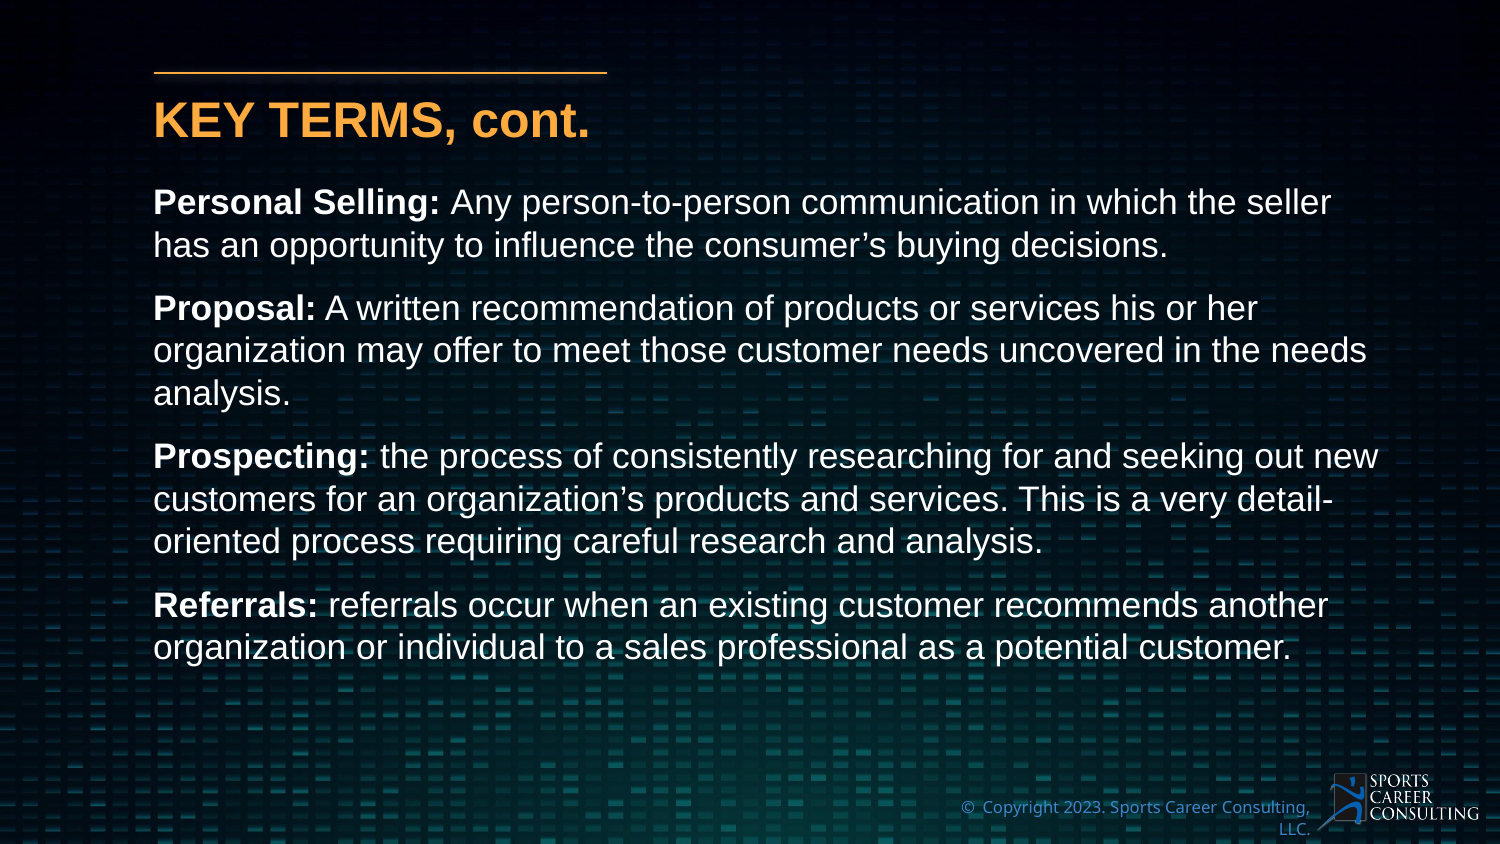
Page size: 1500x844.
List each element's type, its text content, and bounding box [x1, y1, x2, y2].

list Personal Selling: Any person-to-person communication in which the seller has an opportunity to influence the consumer’s buying decisions. Proposal: A written recommendation of products or services his or her organization may offer to meet those customer needs uncovered in the needs analysis. Prospecting: the process of consistently researching for and seeking out new customers for an organization’s products and services. This is a very detail-oriented process requiring careful research and analysis. Referrals: referrals occur when an existing customer recommends another organization or individual to a sales professional as a potential customer. [138, 164, 1399, 748]
text_box © Copyright 2023. Sports Career Consulting, LLC. [914, 769, 1326, 844]
picture [0, 0, 1500, 844]
title KEY TERMS, cont. [138, 72, 927, 165]
